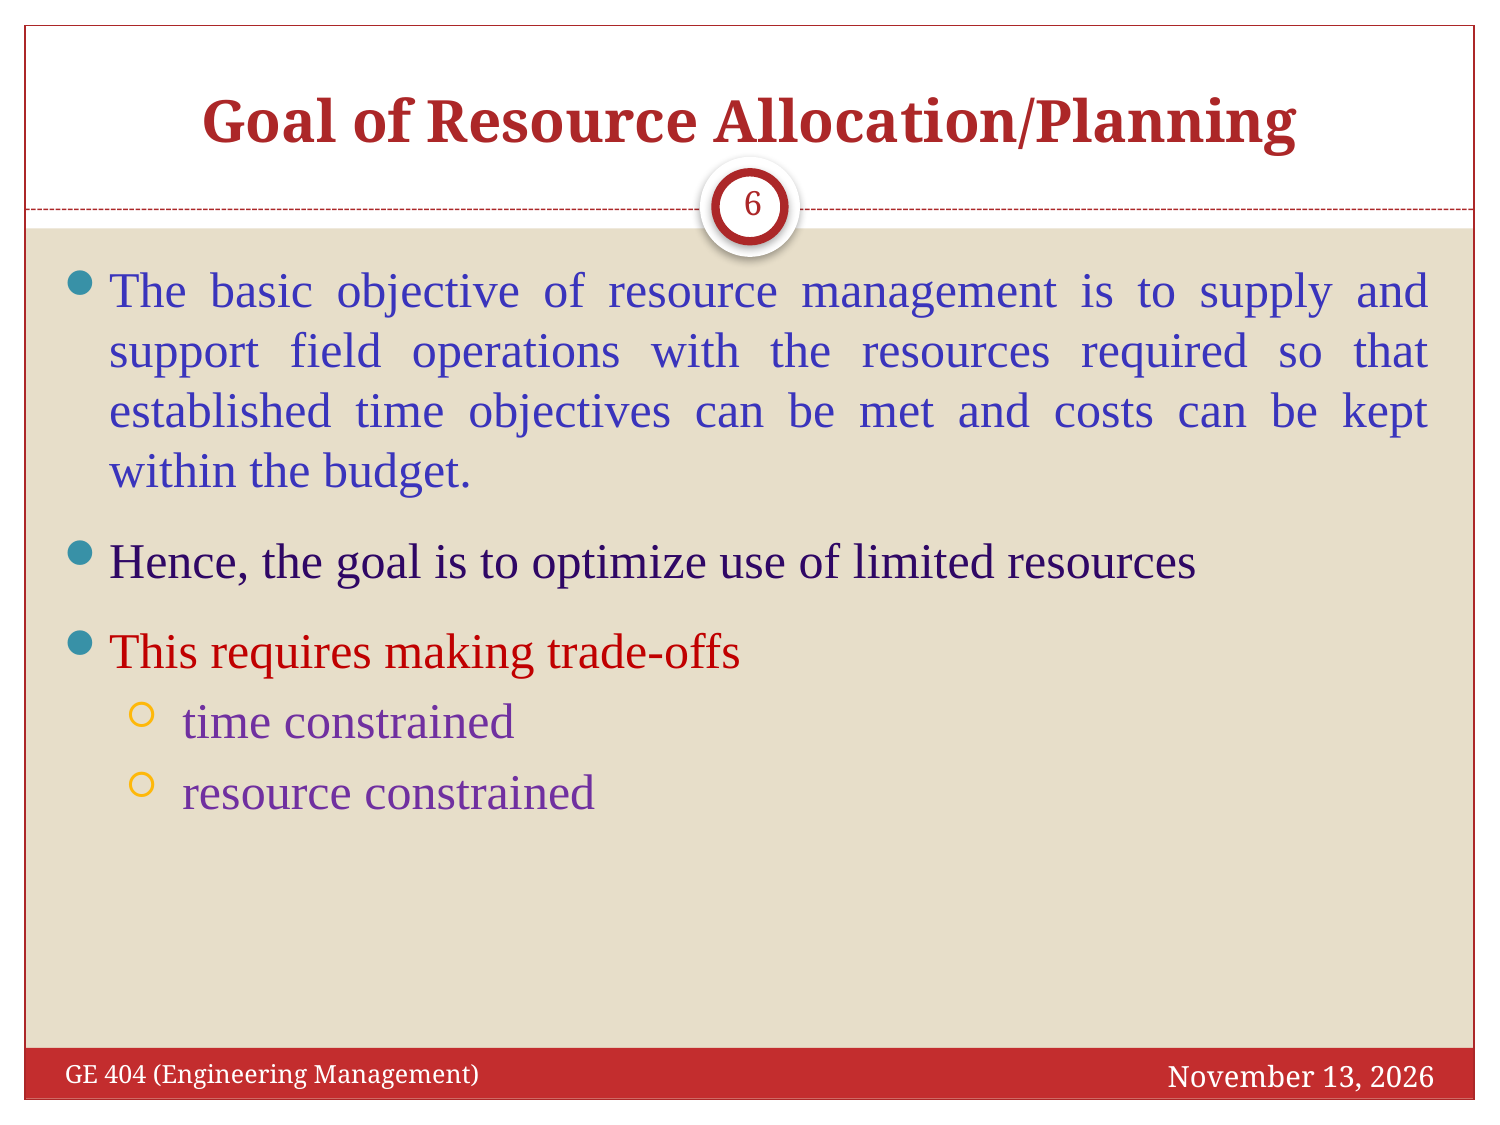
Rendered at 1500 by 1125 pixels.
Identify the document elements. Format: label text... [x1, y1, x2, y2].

slide_number 6 [715, 168, 791, 241]
title Goal of Resource Allocation/Planning [49, 37, 1450, 162]
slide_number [950, 1050, 1450, 1111]
footer GE 404 (Engineering Management) [50, 1051, 638, 1112]
list The basic objective of resource management is to supply and support field operations with the resources required so that established time objectives can be met and costs can be kept within the budget. Hence, the goal is to optimize use of limited resources This requires making trade-offs time constrained resource constrained [49, 250, 1445, 1001]
